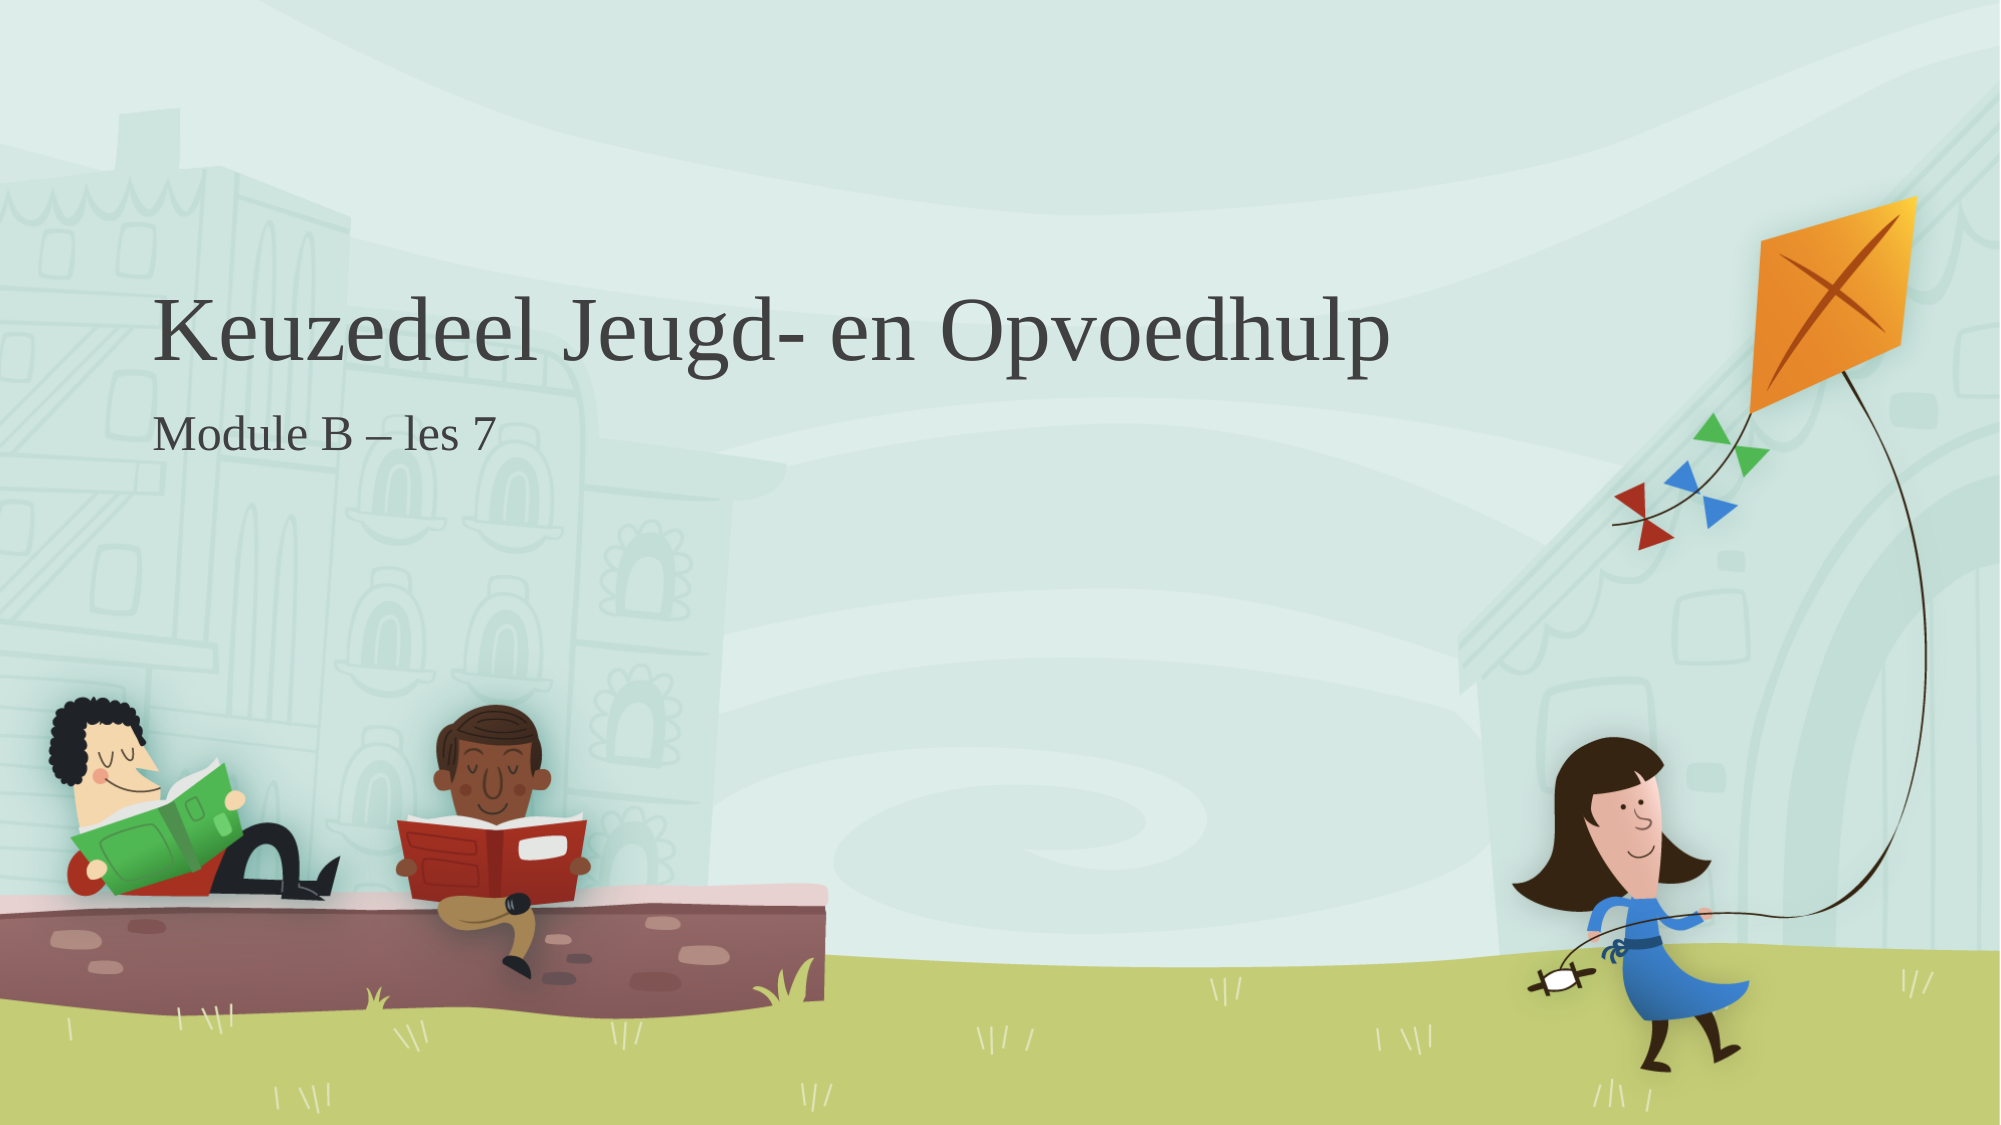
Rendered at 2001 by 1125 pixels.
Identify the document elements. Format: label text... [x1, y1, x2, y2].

picture [0, 0, 2000, 1125]
title Keuzedeel Jeugd- en Opvoedhulp [137, 87, 1525, 388]
subtitle Module B – les 7 [137, 399, 1300, 550]
